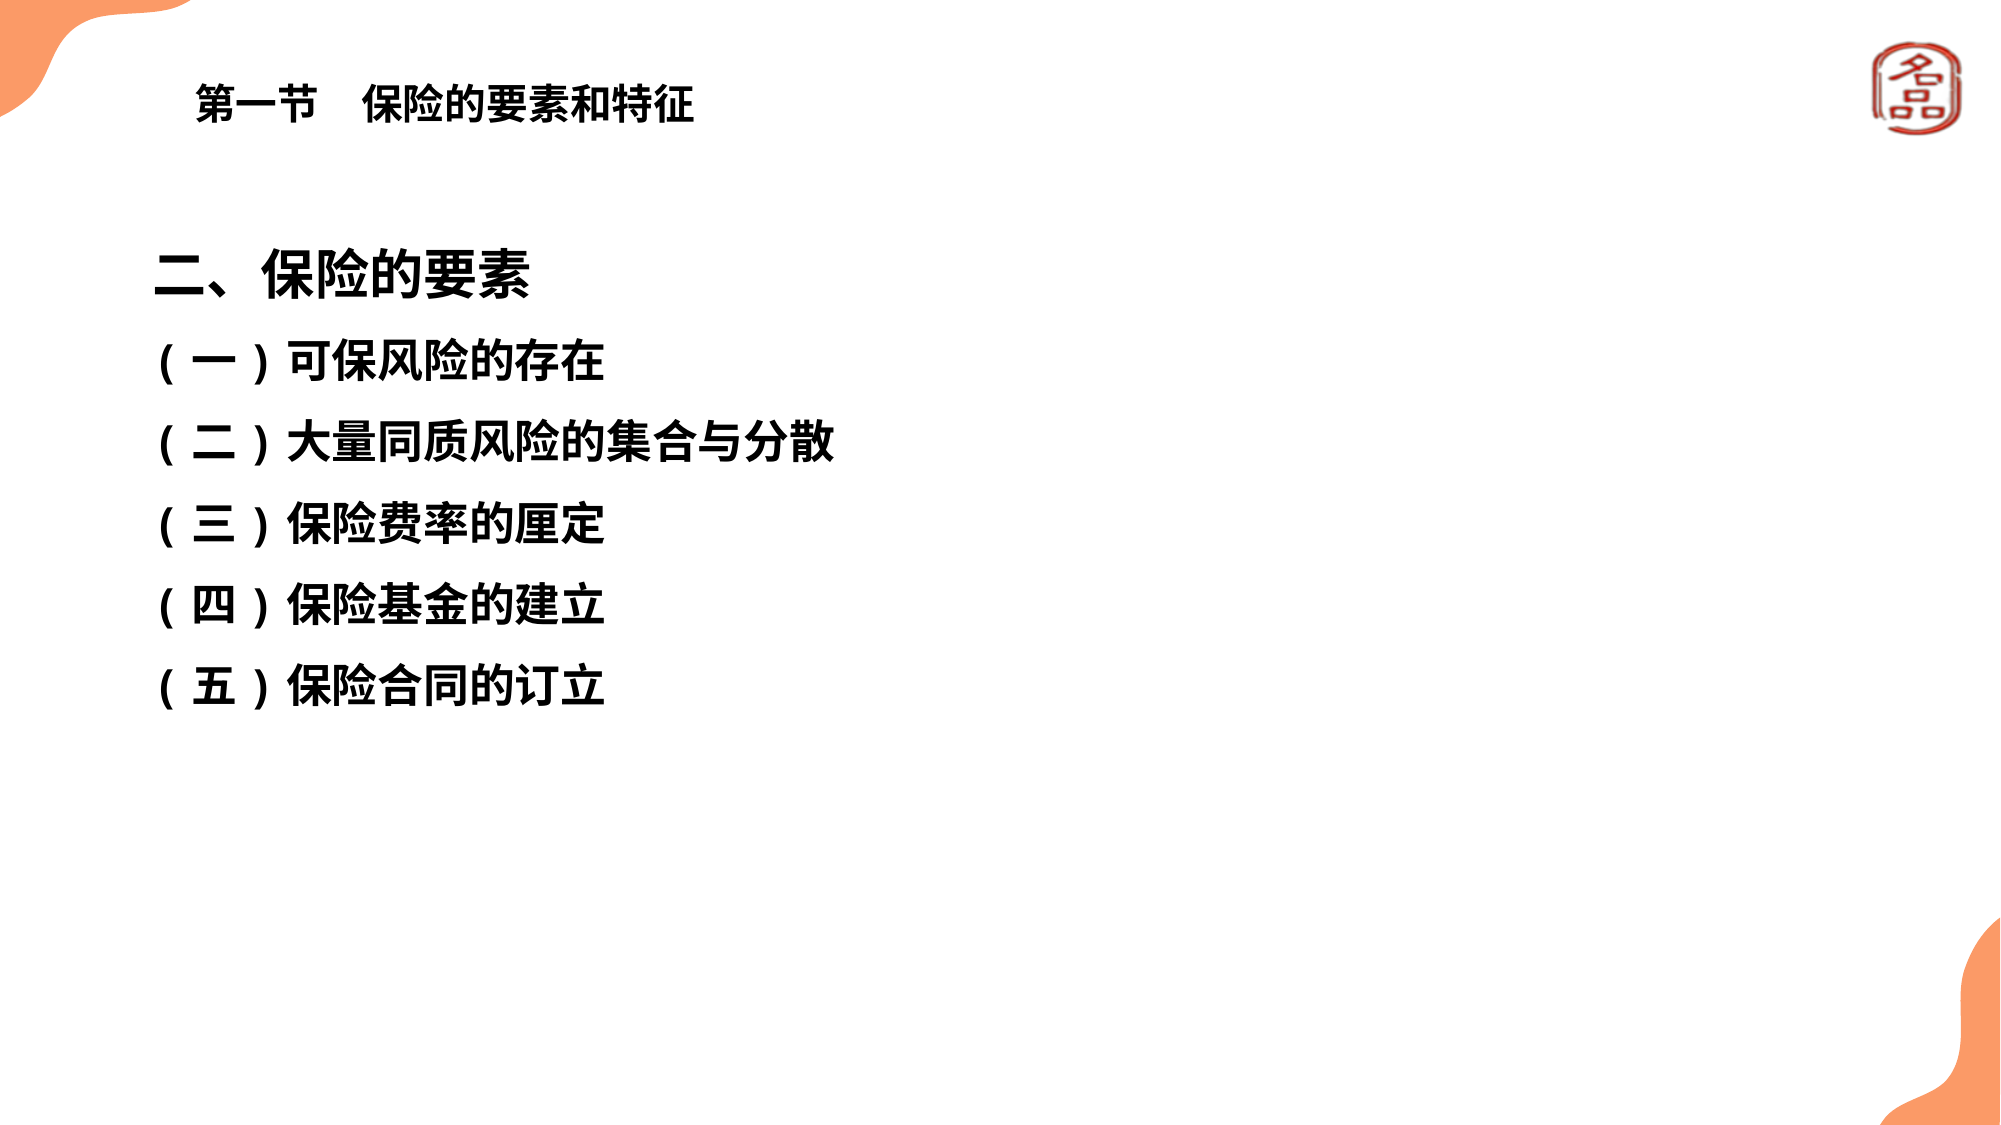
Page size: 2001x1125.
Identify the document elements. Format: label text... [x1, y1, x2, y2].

list 二、保险的要素 (一)可保风险的存在 (二)大量同质风险的集合与分散 (三)保险费率的厘定 (四)保险基金的建立 (五)保险合同的订立 [137, 217, 1863, 1031]
title 第一节 保险的要素和特征 [137, 60, 1863, 152]
picture [1861, 10, 1990, 147]
